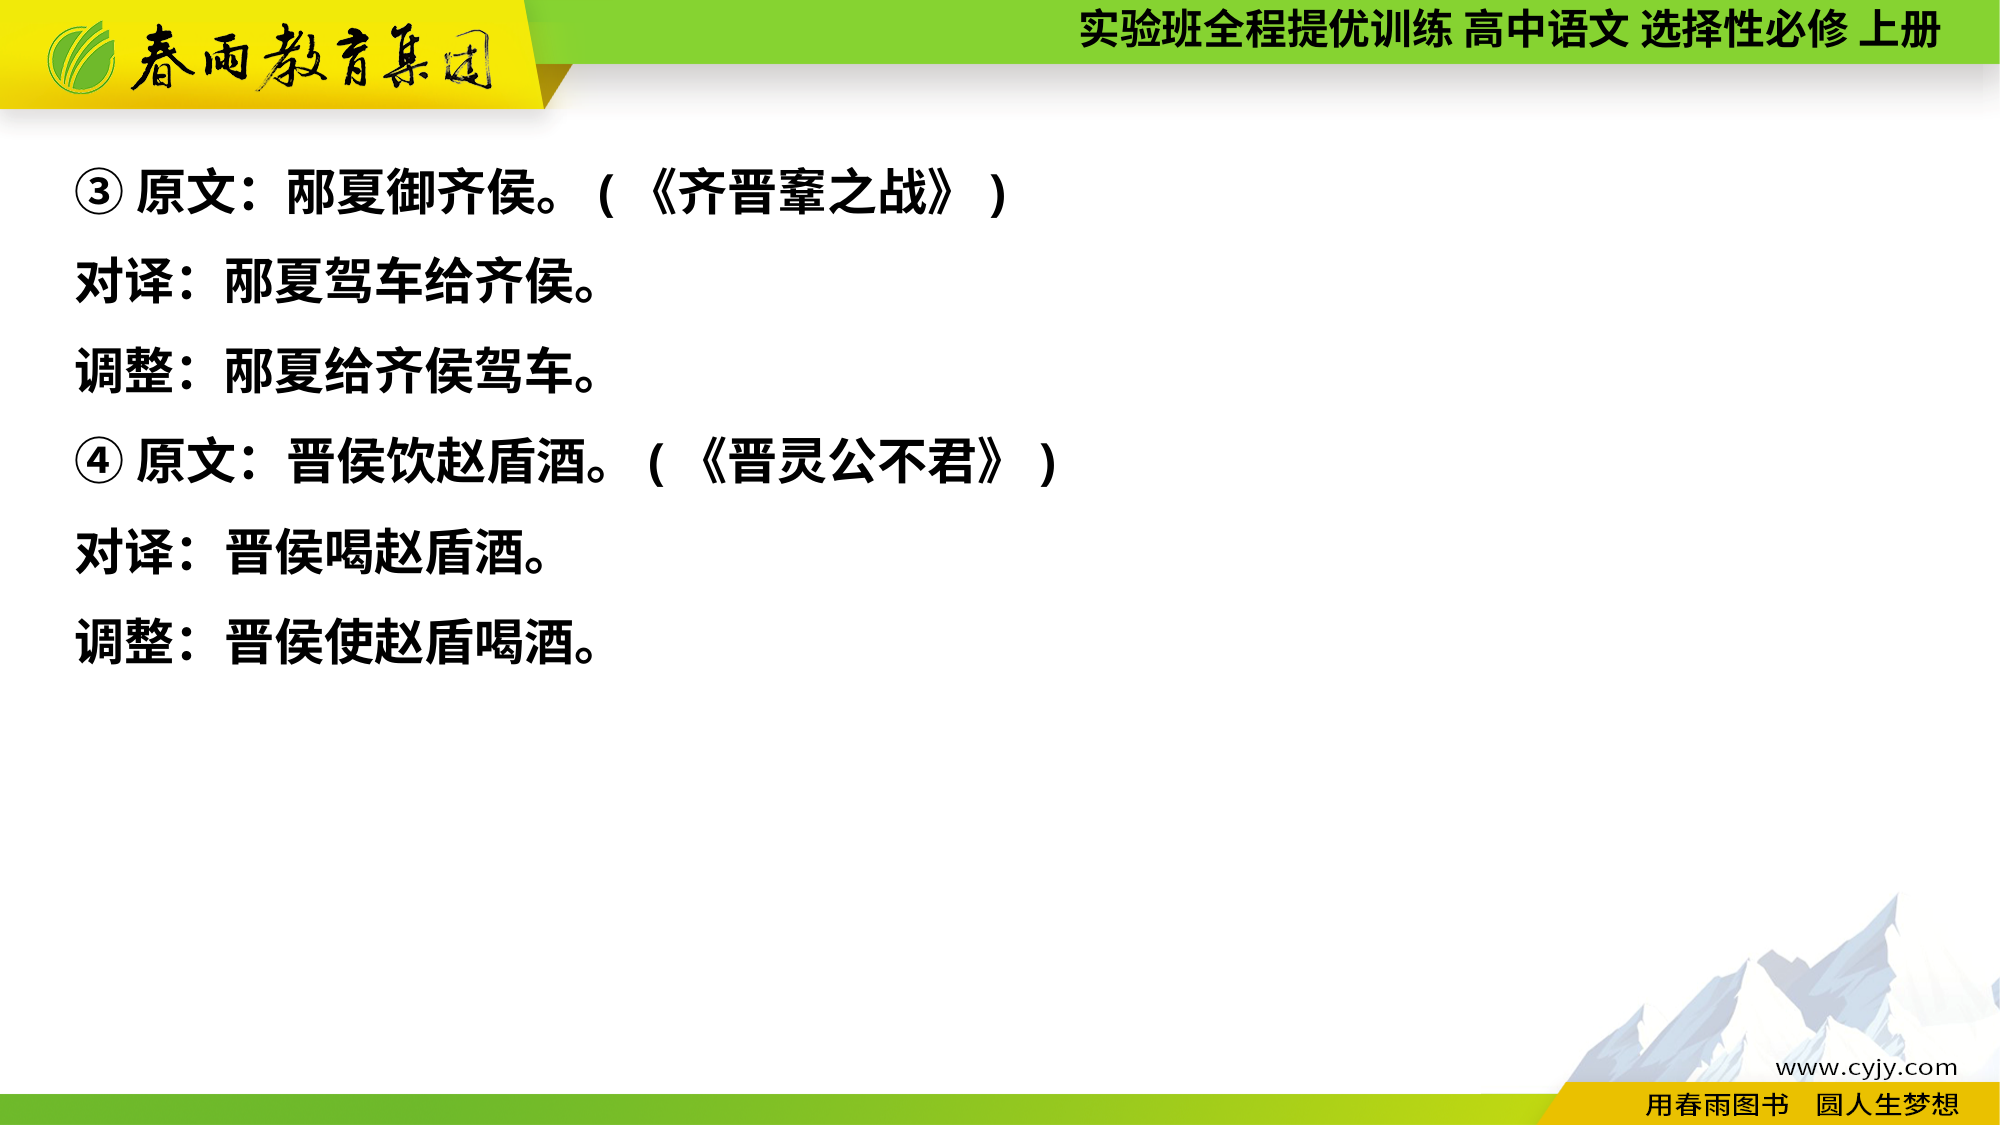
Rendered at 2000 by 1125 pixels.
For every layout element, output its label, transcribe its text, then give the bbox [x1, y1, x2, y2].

list ③原文：邴夏御齐侯。(《齐晋鞌之战》) 对译：邴夏驾车给齐侯。 调整：邴夏给齐侯驾车。 ④原文：晋侯饮赵盾酒。(《晋灵公不君》) 对译：晋侯喝赵盾酒。 调整：晋侯使赵盾喝酒。 [59, 122, 1944, 683]
picture [0, 0, 2000, 1125]
